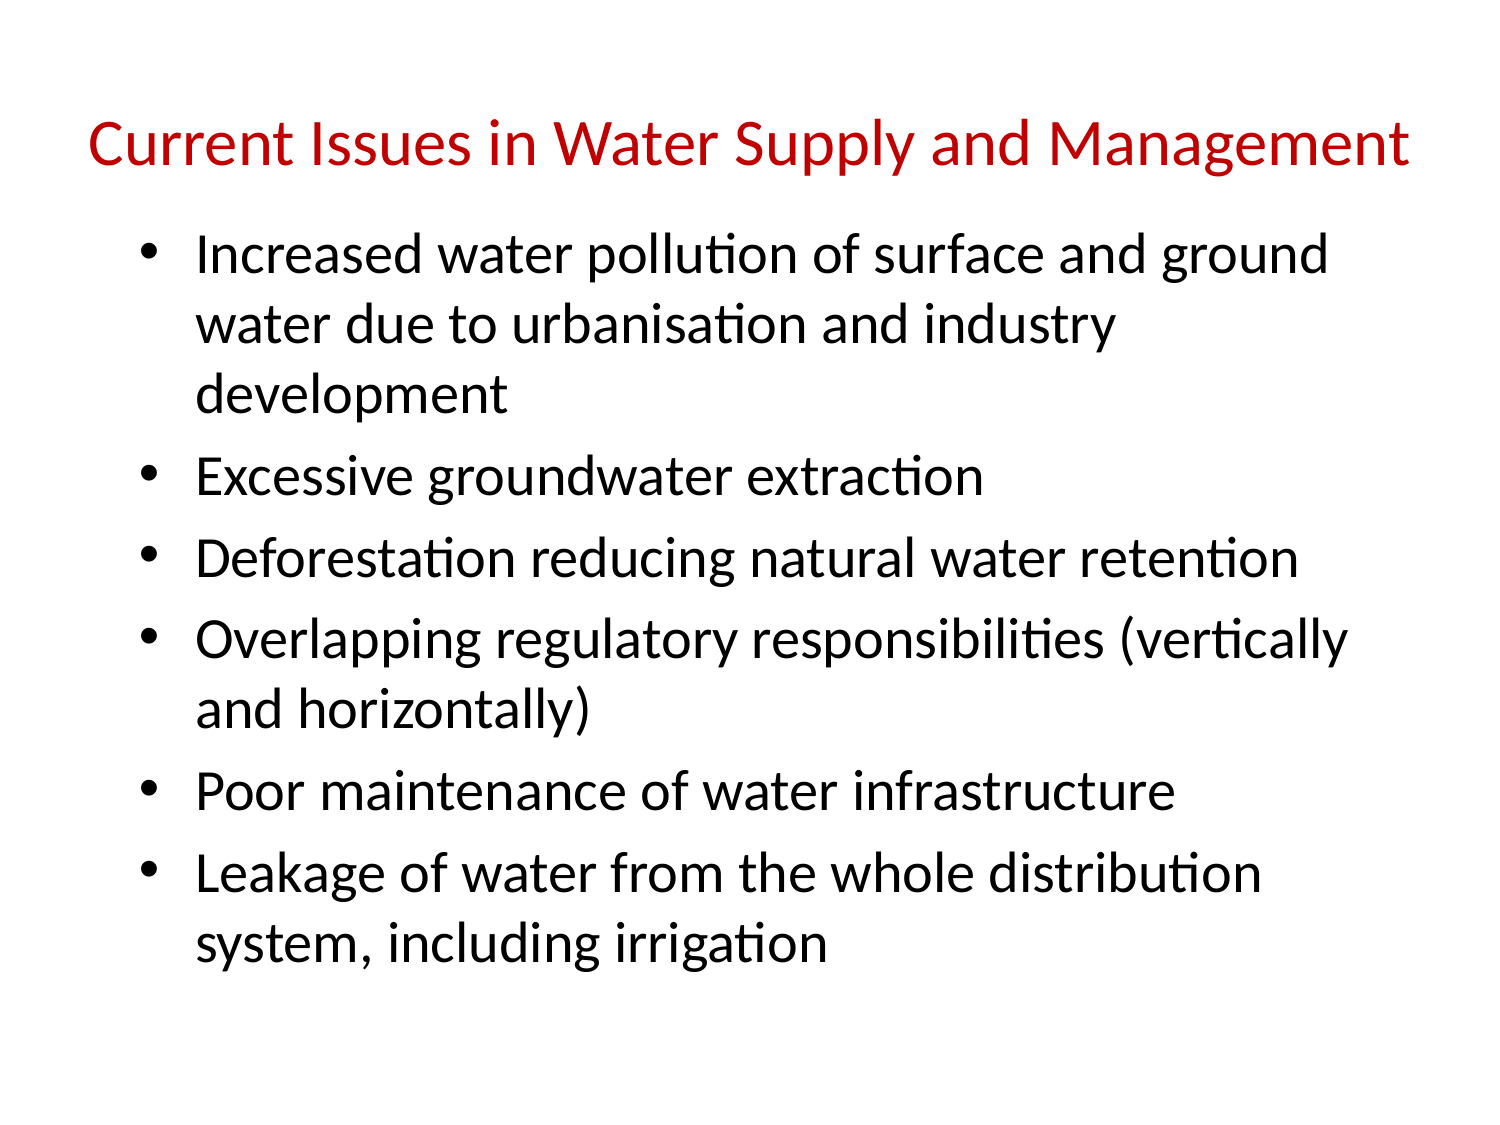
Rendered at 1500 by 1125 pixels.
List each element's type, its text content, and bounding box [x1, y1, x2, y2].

list Increased water pollution of surface and ground water due to urbanisation and industry development Excessive groundwater extraction Deforestation reducing natural water retention Overlapping regulatory responsibilities (vertically and horizontally) Poor maintenance of water infrastructure Leakage of water from the whole distribution system, including irrigation [123, 208, 1376, 1035]
title Current Issues in Water Supply and Management [41, 45, 1459, 233]
